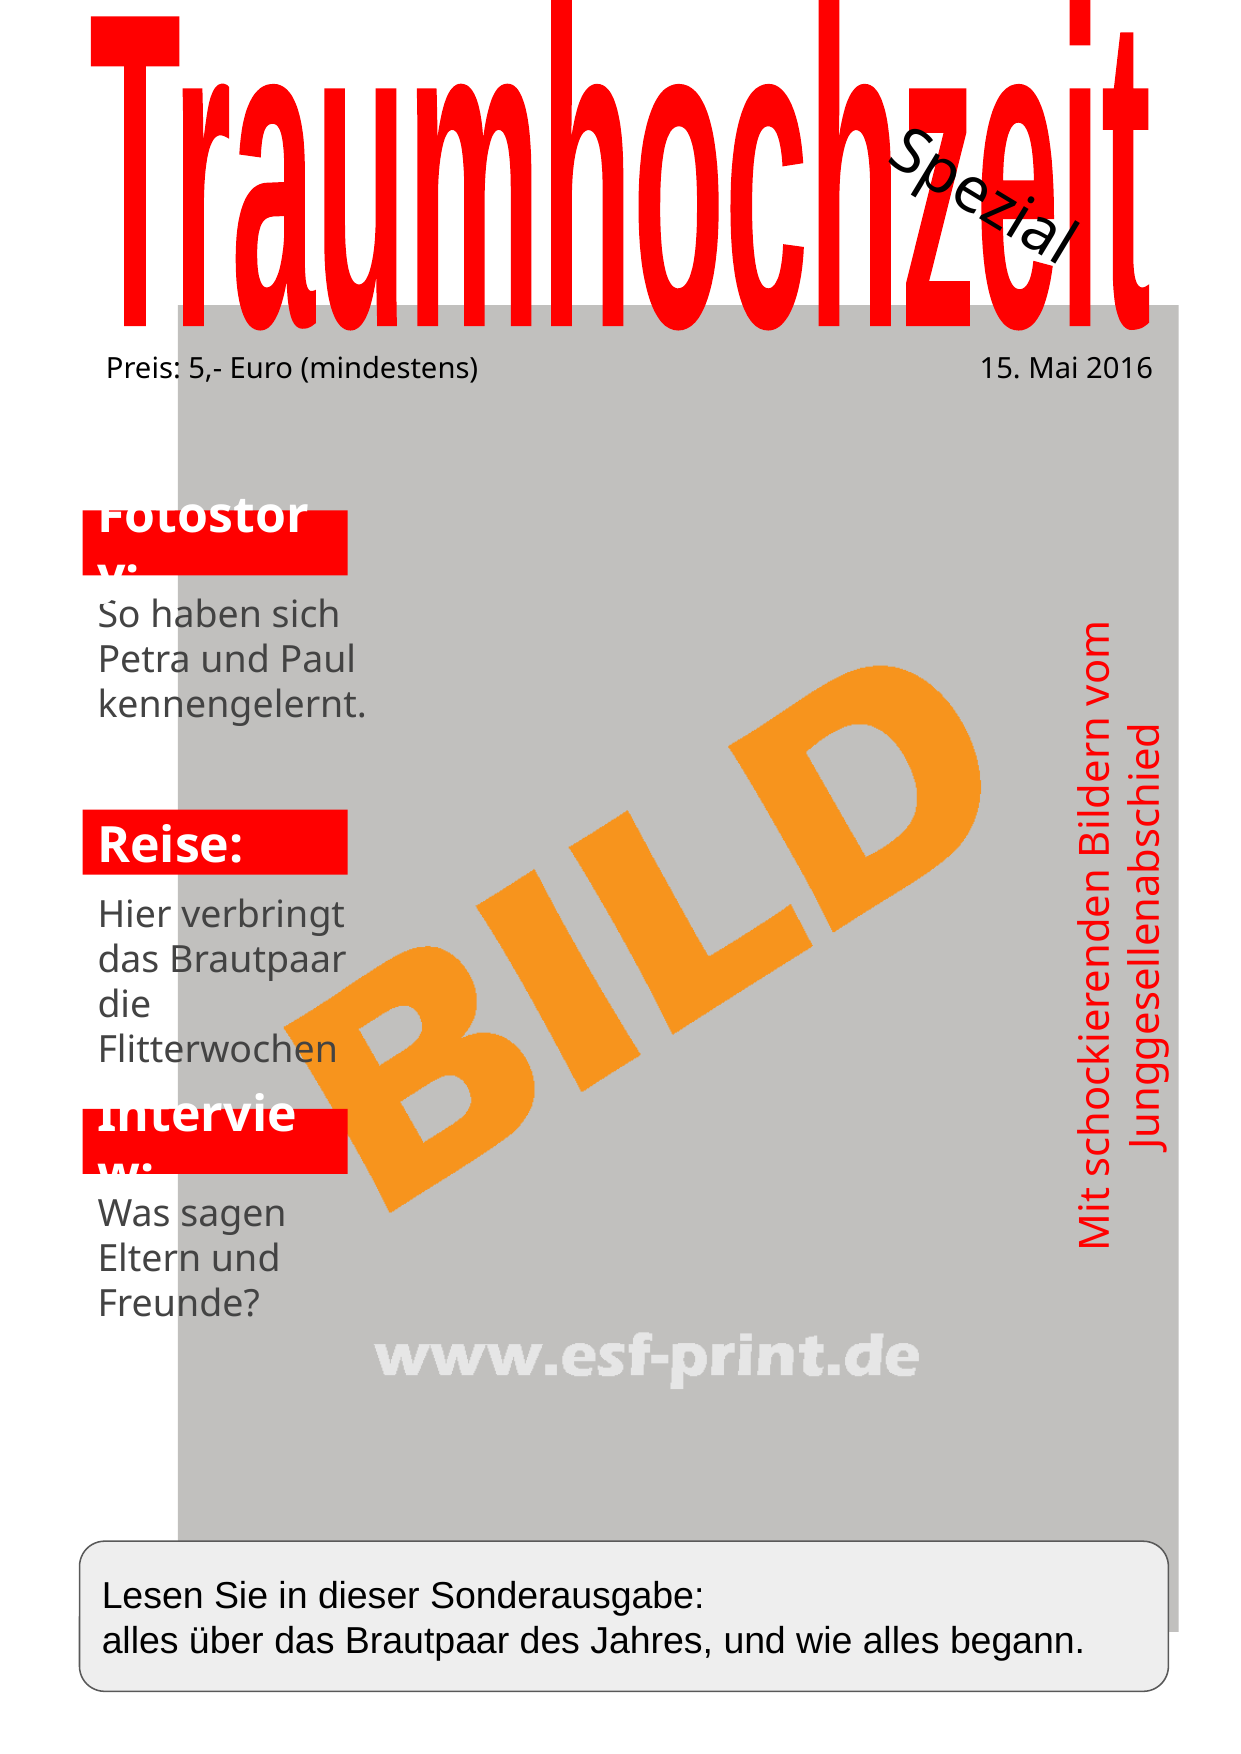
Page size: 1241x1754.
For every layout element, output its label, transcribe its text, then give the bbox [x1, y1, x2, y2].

text_box Was sagen Eltern und Freunde? [82, 1174, 172, 1362]
text_box Preis: 5,- Euro (mindestens) [90, 334, 172, 400]
text_box Fotostory: [82, 510, 172, 576]
picture [177, 304, 1179, 1633]
text_box Spezial [793, 56, 1179, 303]
text_box Interview: [82, 1108, 172, 1174]
text_box Reise: [82, 809, 172, 875]
text_box Lesen Sie in dieser Sonderausgabe: alles über das Brautpaar des Jahres, und wie alles begann. [79, 1541, 1169, 1692]
text_box Hier verbringt das Brautpaar die Flitterwochen [82, 875, 172, 1063]
text_box So haben sich Petra und Paul kennengelernt. [82, 576, 172, 764]
